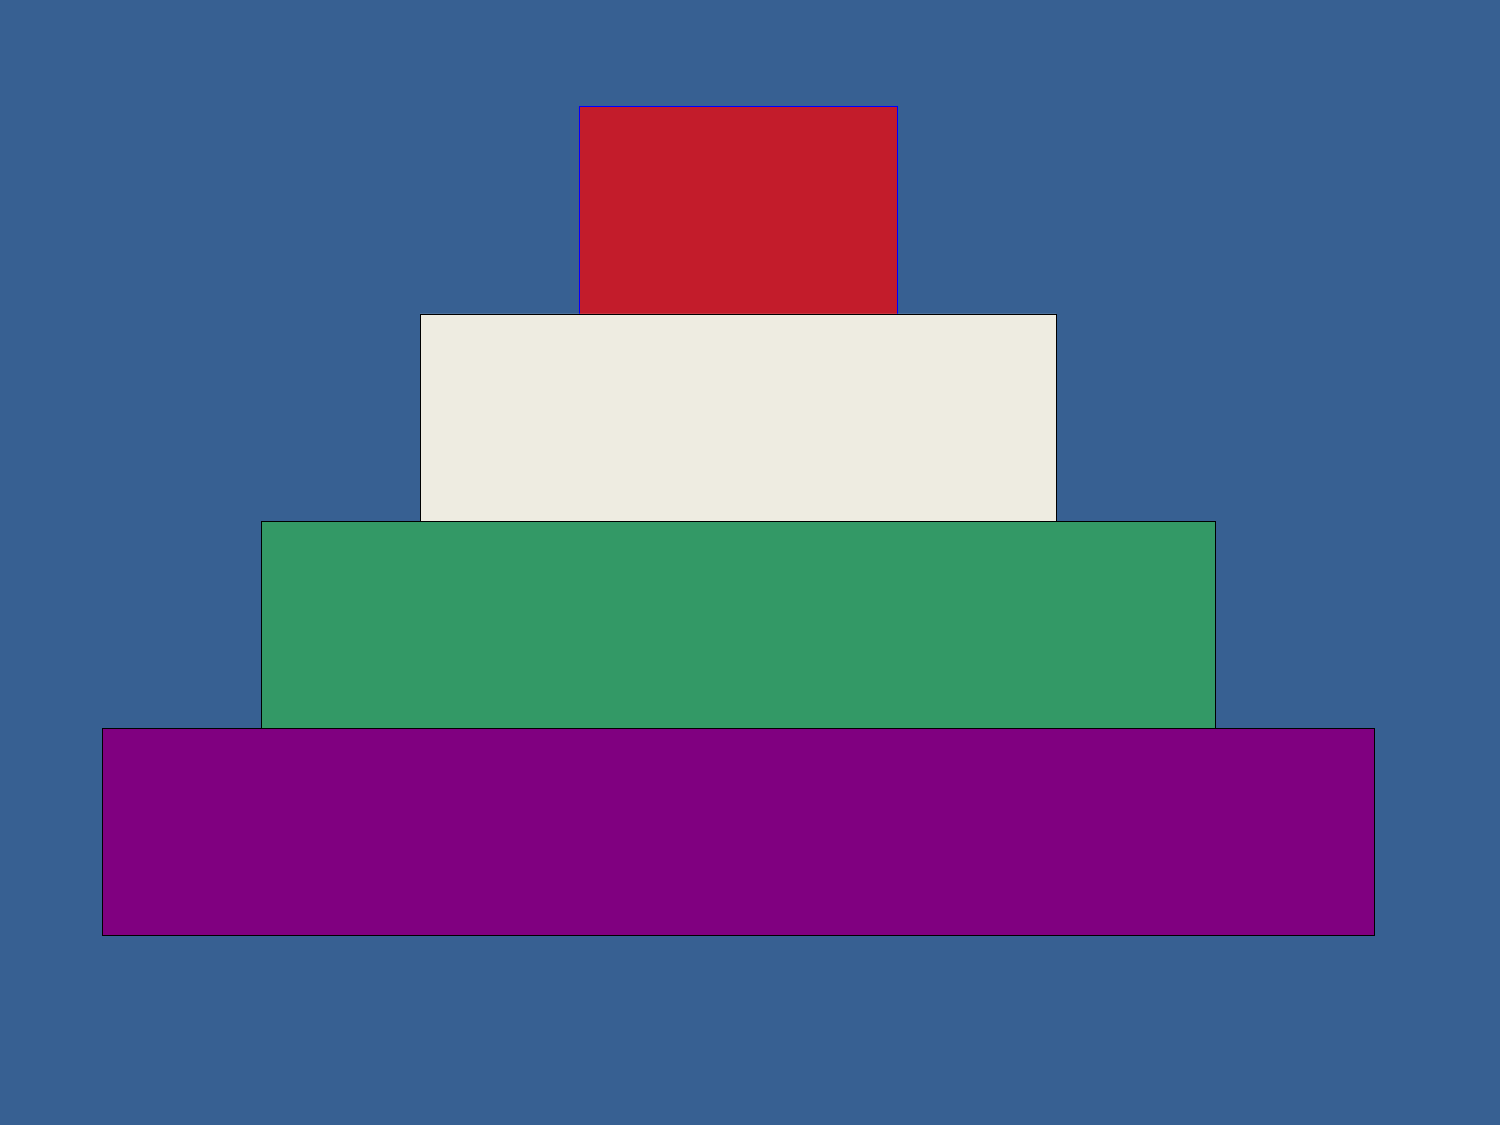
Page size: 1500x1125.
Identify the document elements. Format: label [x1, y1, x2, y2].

text_box [100, 42, 1377, 1000]
